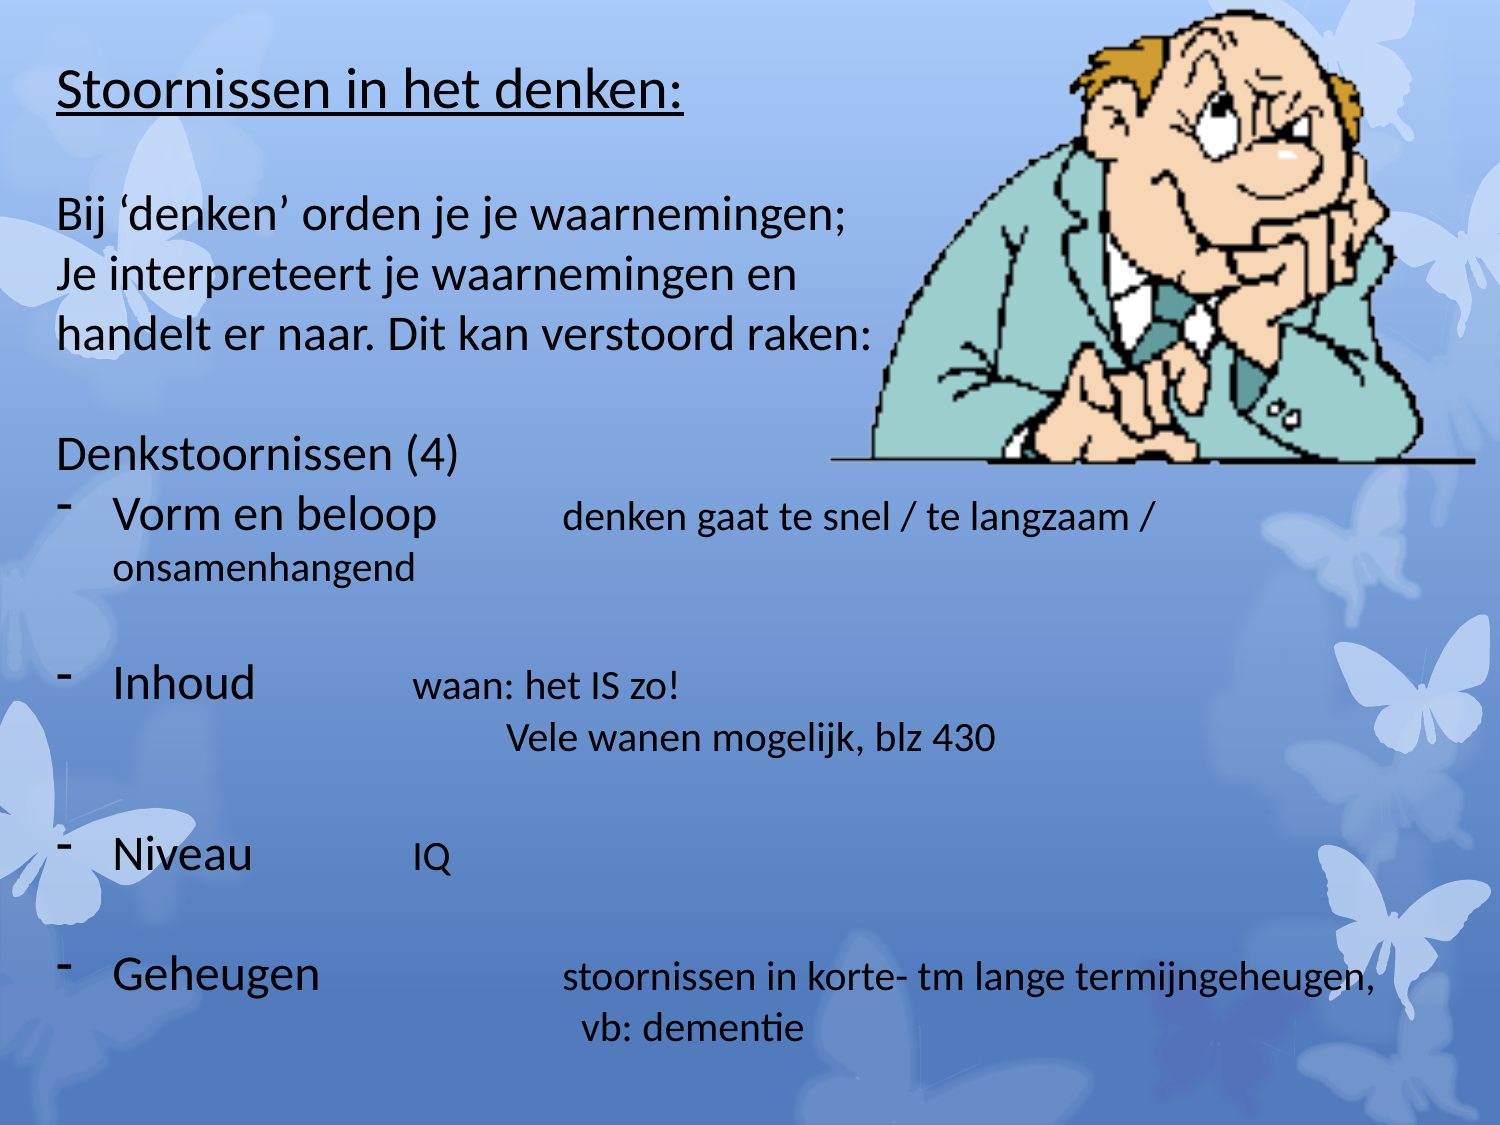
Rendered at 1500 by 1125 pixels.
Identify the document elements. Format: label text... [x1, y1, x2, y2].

text_box Stoornissen in het denken: Bij ‘denken’ orden je je waarnemingen; Je interpreteert je waarnemingen en handelt er naar. Dit kan verstoord raken: Denkstoornissen (4) Vorm en beloop denken gaat te snel / te langzaam / onsamenhangend Inhoud waan: het IS zo! Vele wanen mogelijk, blz 430 Niveau IQ Geheugen stoornissen in korte- tm lange termijngeheugen, vb: dementie [41, 42, 1447, 1118]
picture [820, 0, 1490, 490]
